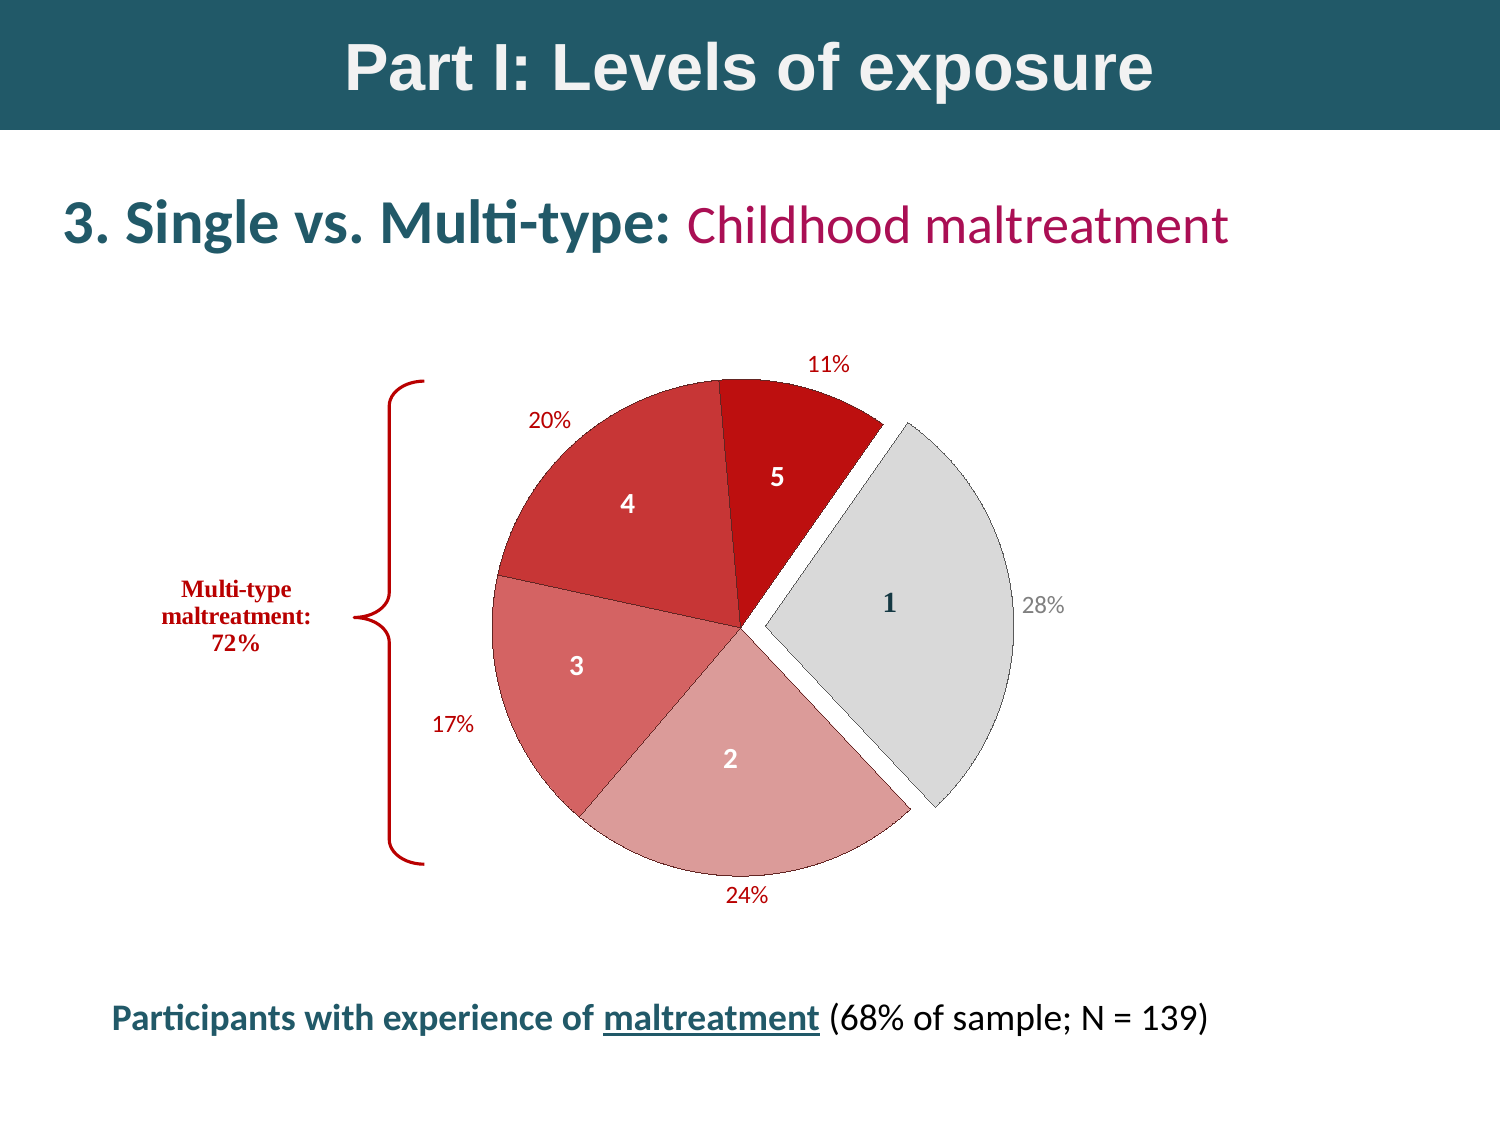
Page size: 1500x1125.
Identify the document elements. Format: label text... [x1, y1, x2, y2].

text_box 3. Single vs. Multi-type: Childhood maltreatment [48, 173, 1394, 263]
text_box Part I: Levels of exposure [0, 0, 1500, 130]
text_box Participants with experience of maltreatment (68% of sample; N = 139) [97, 986, 1415, 1091]
chart [118, 273, 1415, 1026]
